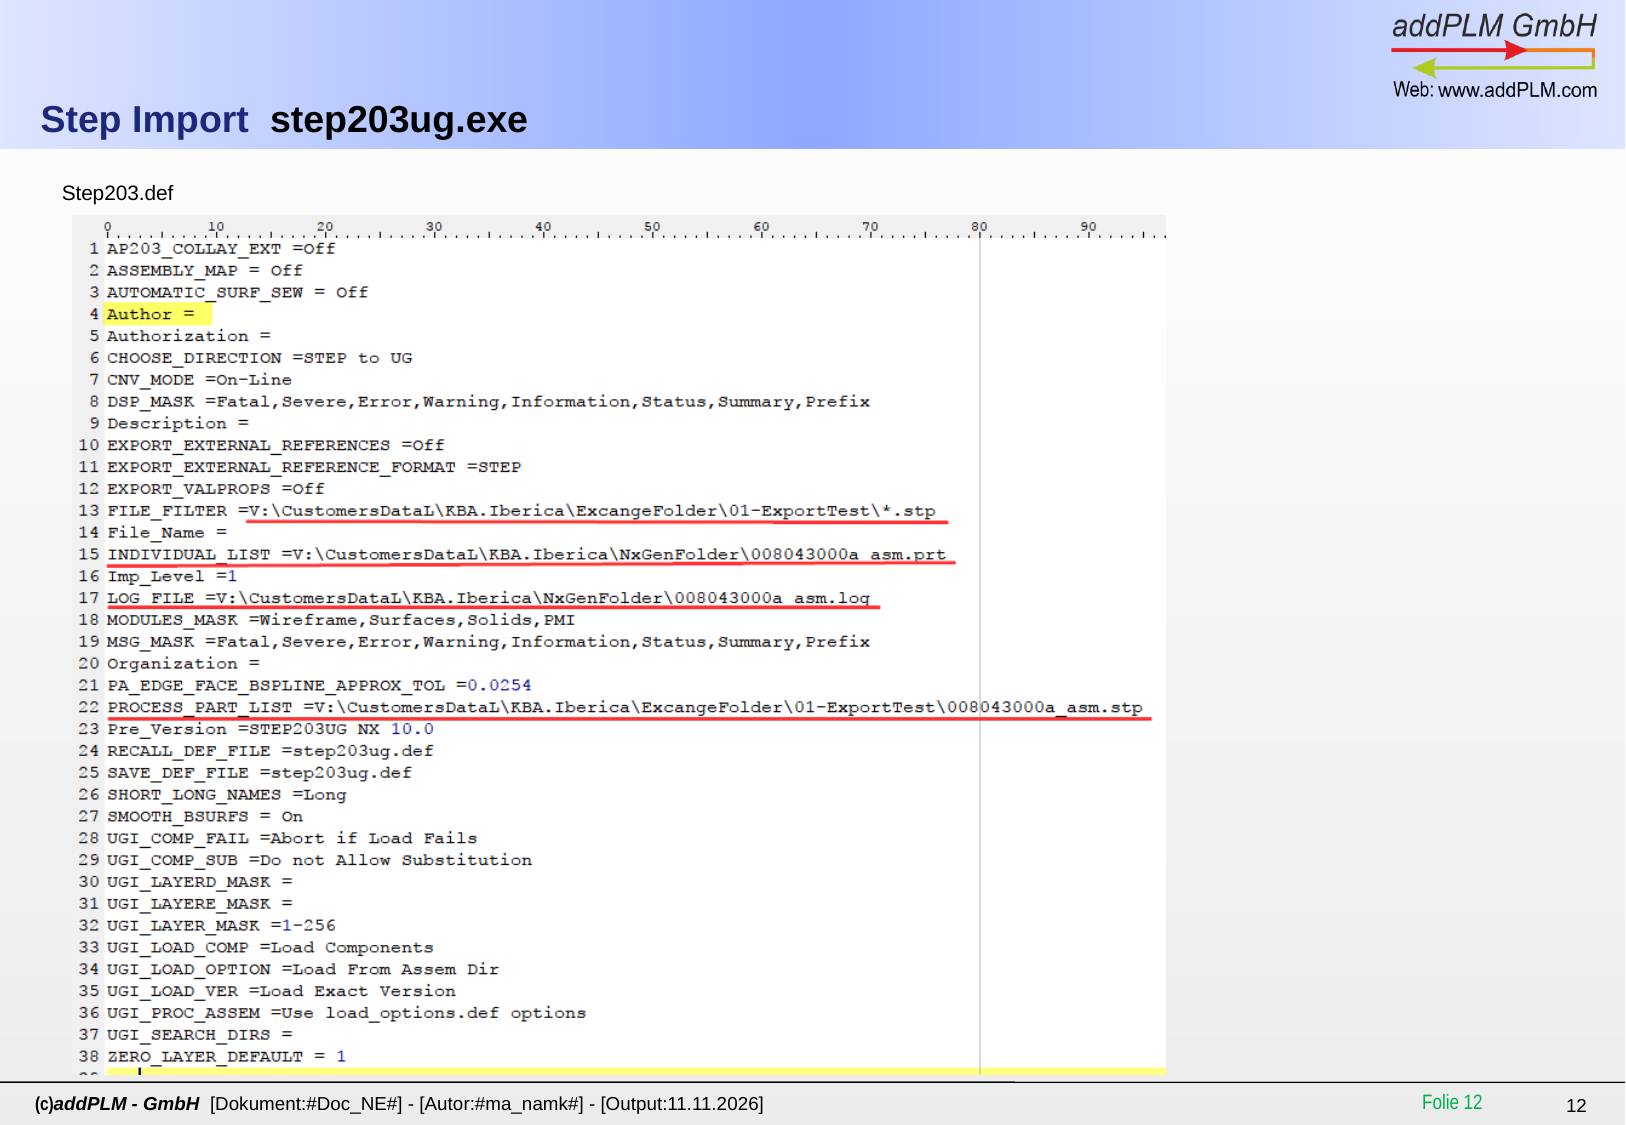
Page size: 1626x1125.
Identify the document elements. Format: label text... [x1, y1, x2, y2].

picture [1391, 13, 1597, 97]
title Step Import step203ug.exe [40, 67, 1582, 131]
slide_number Folie 12 [1283, 1081, 1622, 1125]
text_box Step203.def [47, 172, 1548, 217]
picture [72, 215, 1167, 1075]
